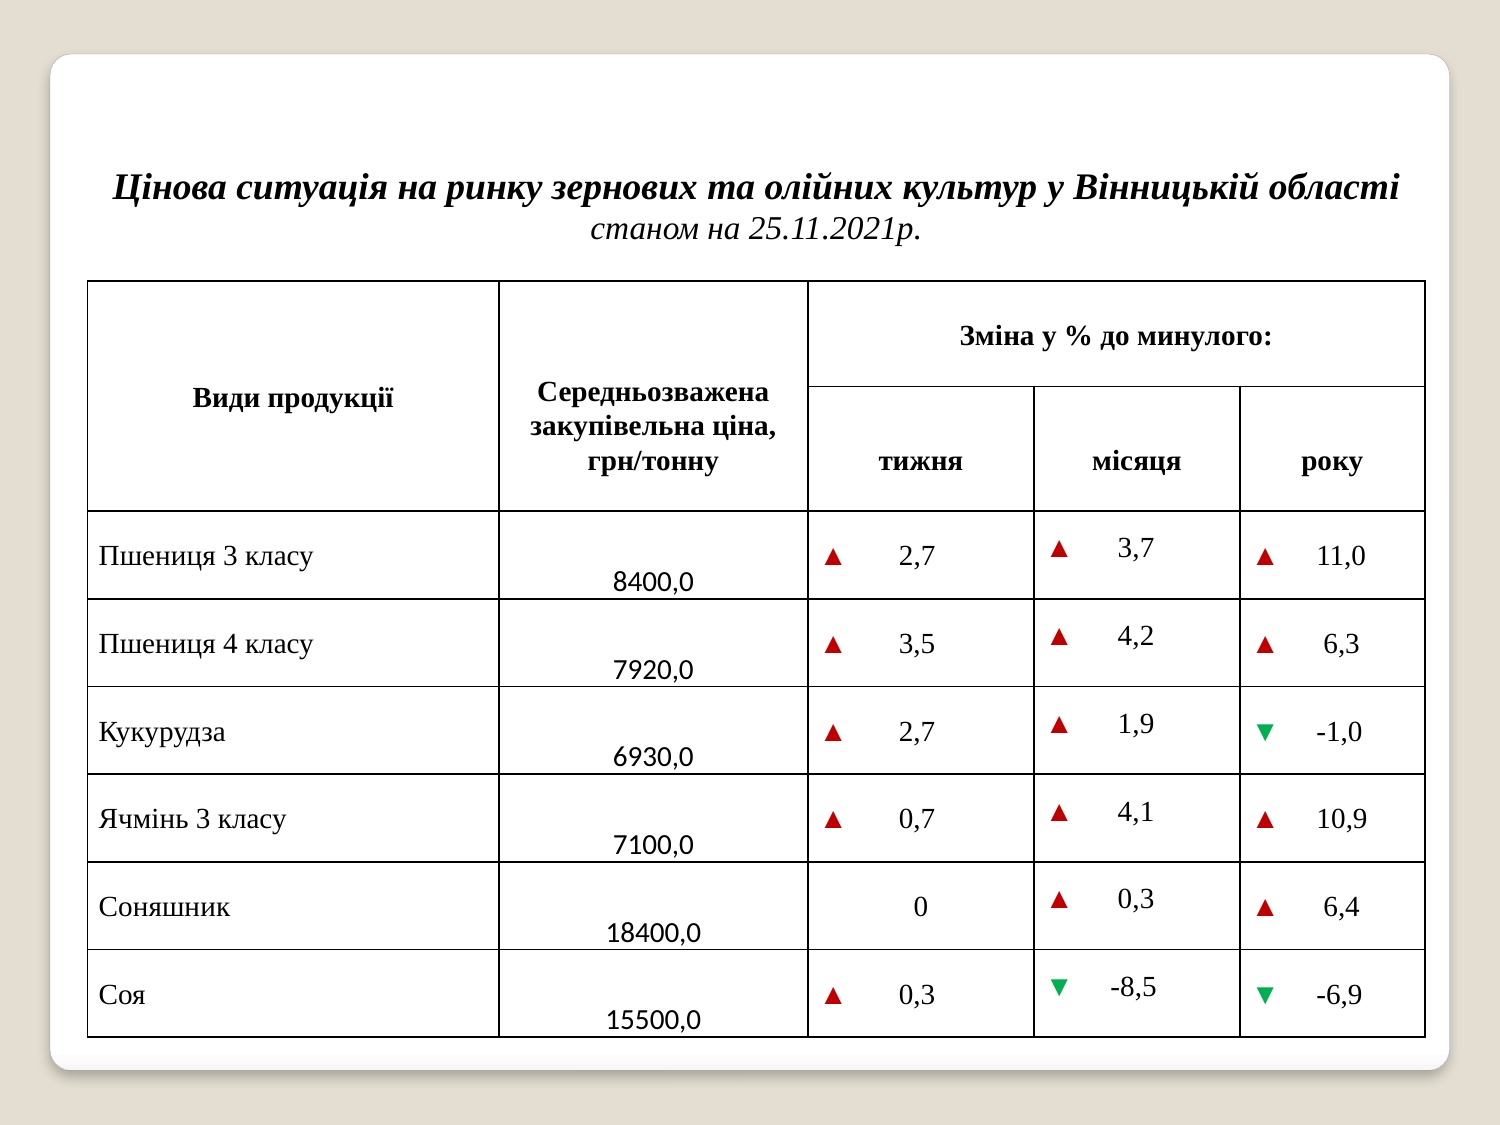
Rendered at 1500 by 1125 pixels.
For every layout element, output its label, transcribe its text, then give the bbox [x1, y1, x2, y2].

text_box [274, 265, 1500, 341]
table_cell ▲ 0,3 [1035, 863, 1239, 949]
table_cell року [1241, 387, 1424, 510]
table_cell 6930,0 [500, 687, 807, 773]
table_cell ▲ 1,9 [1035, 687, 1239, 773]
table_cell 8400,0 [500, 512, 807, 598]
table_cell ▲ 11,0 [1241, 512, 1424, 598]
table_cell ▲ 3,5 [809, 600, 1033, 686]
table_cell 7100,0 [500, 775, 807, 861]
table_cell ▲ 4,2 [1035, 600, 1239, 686]
table_cell 18400,0 [500, 863, 807, 949]
table_cell Кукурудза [88, 687, 498, 773]
table_cell ▼ -1,0 [1241, 687, 1424, 773]
table_cell Соняшник [88, 863, 498, 949]
table_cell ▲ 2,7 [809, 512, 1033, 598]
table_cell ▲ 4,1 [1035, 775, 1239, 861]
table_cell ▲ 10,9 [1241, 775, 1424, 861]
table_cell Види продукції [88, 282, 498, 510]
table_cell Середньозважена закупівельна ціна, грн/тонну [500, 341, 807, 510]
table_cell ▼ -8,5 [1035, 950, 1239, 1036]
table_header Цінова ситуація на ринку зернових та олійних культур у Вінницькій області станом на 25.11.2021р. [88, 88, 1425, 280]
table_cell ▲ 0,3 [809, 950, 1033, 1036]
table_cell місяця [1035, 387, 1239, 510]
table_cell 7920,0 [500, 600, 807, 686]
table_cell 15500,0 [500, 950, 807, 1036]
table_cell Соя [88, 950, 498, 1036]
table_cell Пшениця 3 класу [88, 512, 498, 598]
table_cell ▲ 6,4 [1241, 863, 1424, 949]
table_cell ▼ -6,9 [1241, 950, 1424, 1036]
table_cell ▲ 6,3 [1241, 600, 1424, 686]
table_cell Ячмінь 3 класу [88, 775, 498, 861]
table_cell ▲ 3,7 [1035, 512, 1239, 598]
table_cell тижня [809, 387, 1033, 510]
table_cell Пшениця 4 класу [88, 600, 498, 686]
table_cell Зміна у % до минулого: [809, 341, 1424, 386]
table_cell ▲ 0,7 [809, 775, 1033, 861]
table_cell ▲ 2,7 [809, 687, 1033, 773]
table_cell 0 [809, 863, 1033, 949]
